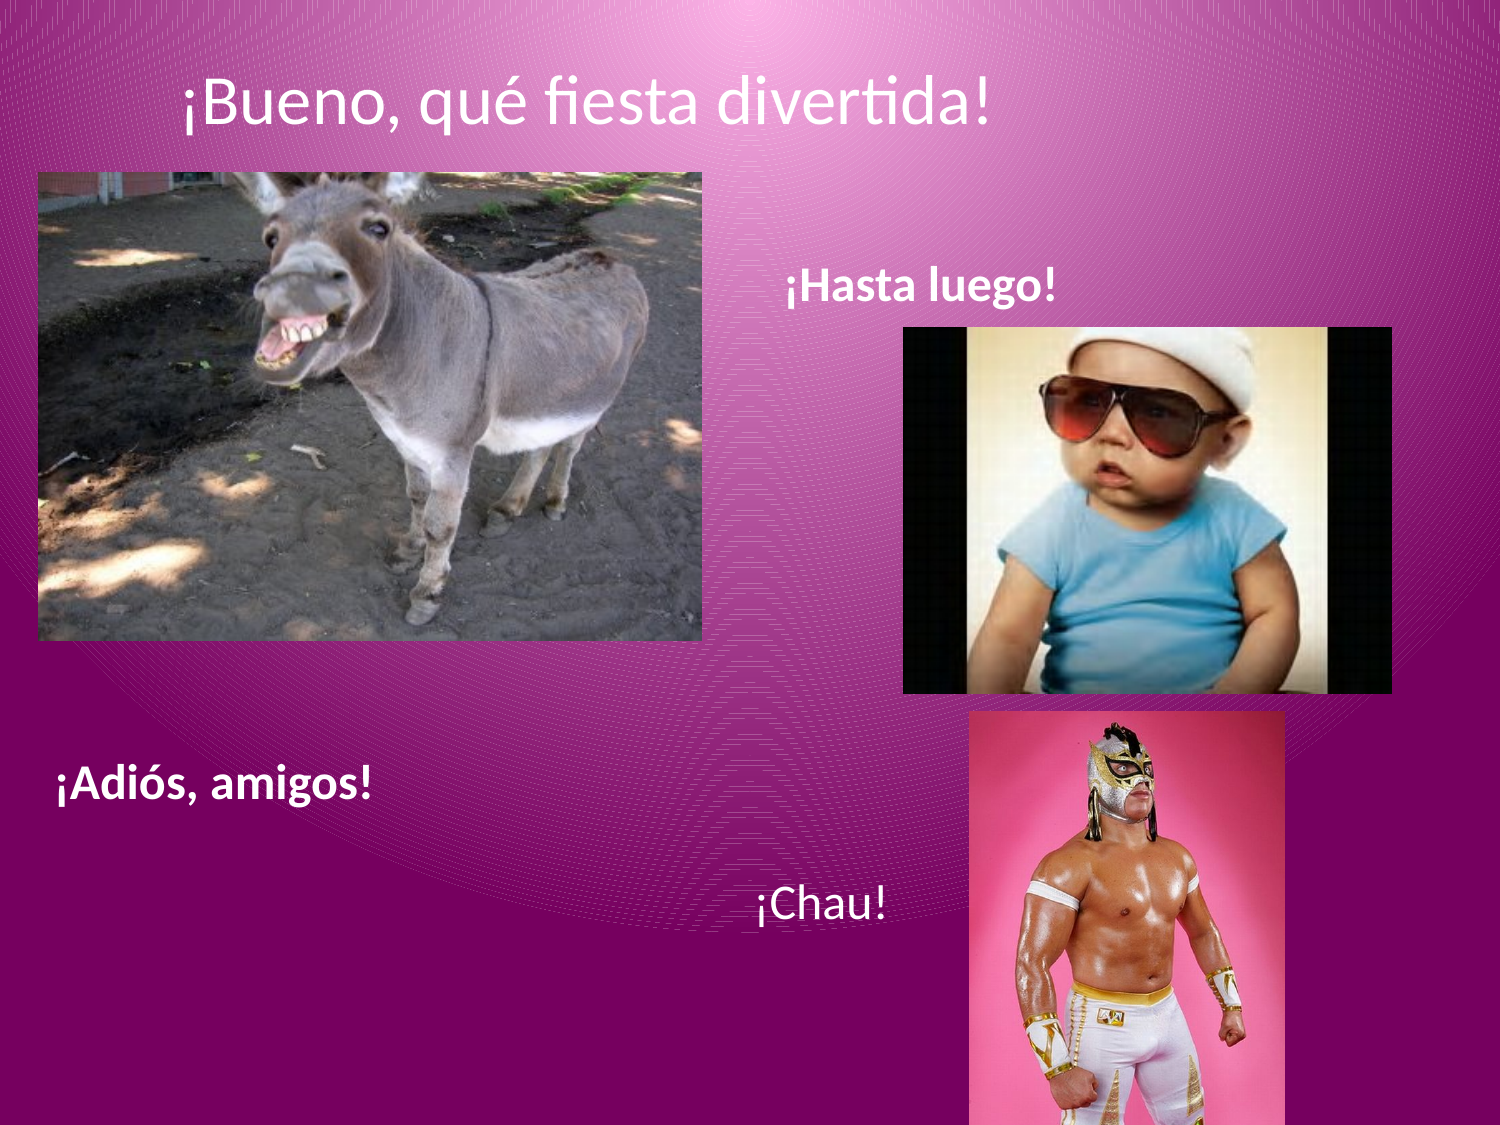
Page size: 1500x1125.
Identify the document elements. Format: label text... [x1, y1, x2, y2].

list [903, 271, 1392, 750]
picture [968, 711, 1285, 1125]
text_box ¡Chau! [738, 862, 905, 937]
title ¡Bueno, qué fiesta divertida! [75, 45, 1100, 147]
list ¡Adiós, amigos! [38, 718, 702, 817]
list ¡Hasta luego! [768, 213, 1432, 319]
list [38, 100, 702, 713]
